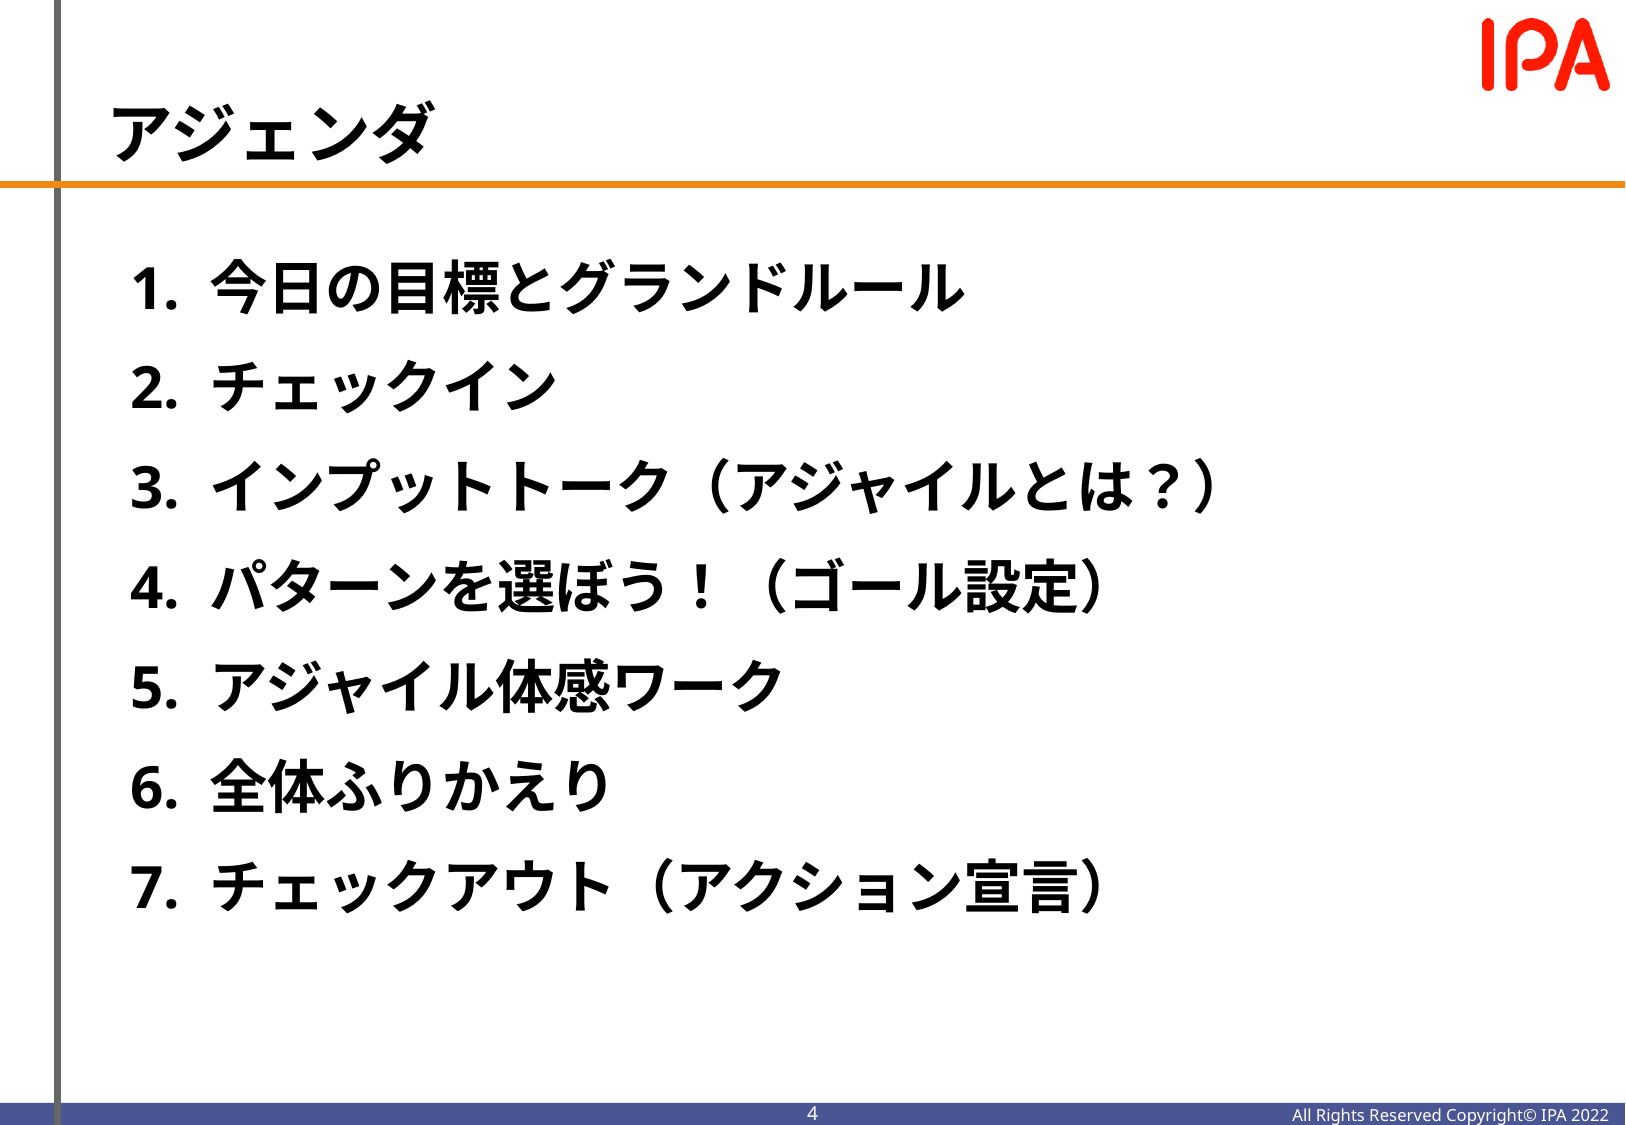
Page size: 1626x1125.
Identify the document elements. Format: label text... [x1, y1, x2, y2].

text_box All Rights Reserved Copyright© IPA 2022 [1225, 1097, 1625, 1125]
text_box 1. 今日の目標とグランドルール 2. チェックイン 3. インプットトーク（アジャイルとは？） 4. パターンを選ぼう！（ゴール設定） 5. アジャイル体感ワーク 6. 全体ふりかえり 7. チェックアウト（アクション宣言） [115, 243, 1392, 1059]
picture [1482, 18, 1610, 91]
text_box アジェンダ [91, 84, 529, 167]
text_box 3 [756, 1094, 869, 1125]
